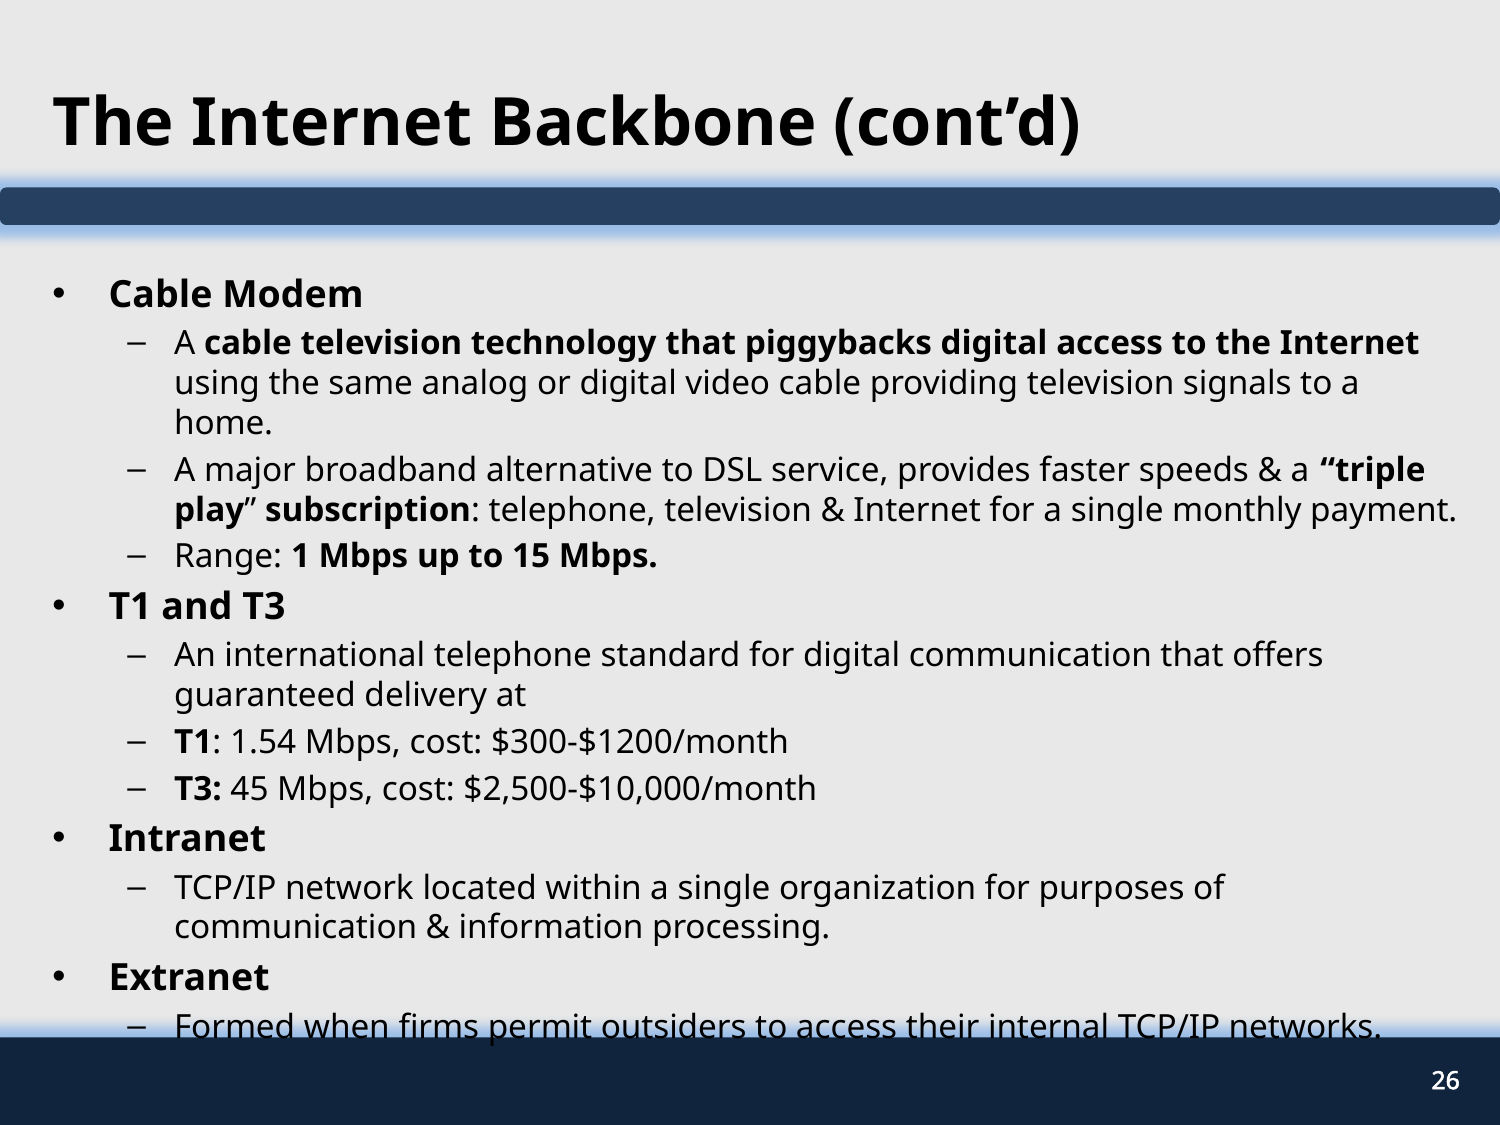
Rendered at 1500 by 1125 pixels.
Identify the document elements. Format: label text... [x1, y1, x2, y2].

title The Internet Backbone (cont’d) [37, 62, 1338, 176]
slide_number 26 [1412, 1050, 1475, 1113]
list Cable Modem A cable television technology that piggybacks digital access to the Internet using the same analog or digital video cable providing television signals to a home. A major broadband alternative to DSL service, provides faster speeds & a “triple play” subscription: telephone, television & Internet for a single monthly payment. Range: 1 Mbps up to 15 Mbps. T1 and T3 An international telephone standard for digital communication that offers guaranteed delivery at T1: 1.54 Mbps, cost: $300-$1200/month T3: 45 Mbps, cost: $2,500-$10,000/month Intranet TCP/IP network located within a single organization for purposes of communication & information processing. Extranet Formed when firms permit outsiders to access their internal TCP/IP networks. [37, 262, 1475, 1025]
